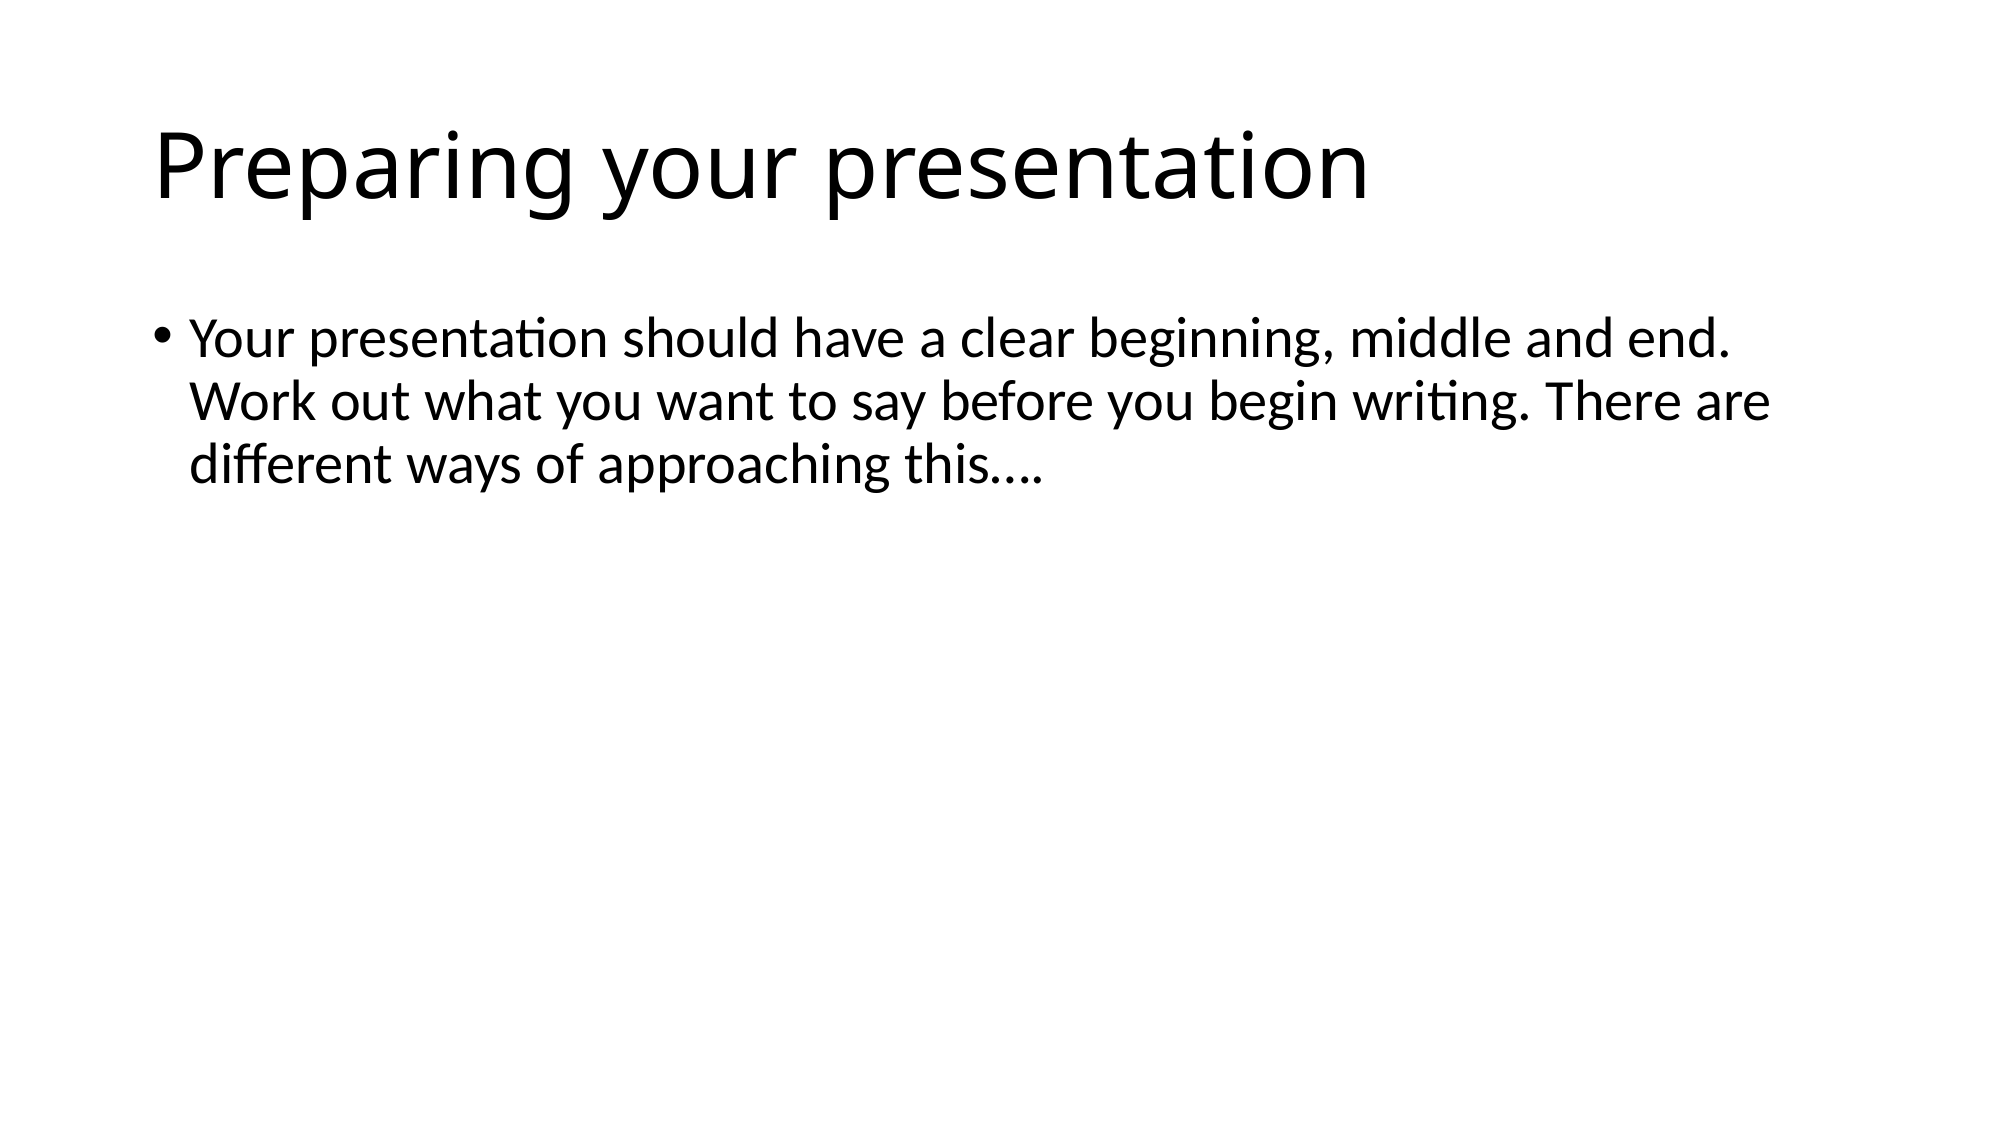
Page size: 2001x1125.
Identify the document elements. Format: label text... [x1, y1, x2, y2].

list Your presentation should have a clear beginning, middle and end. Work out what you want to say before you begin writing. There are different ways of approaching this…. [137, 299, 1863, 1014]
title Preparing your presentation [137, 59, 1863, 278]
